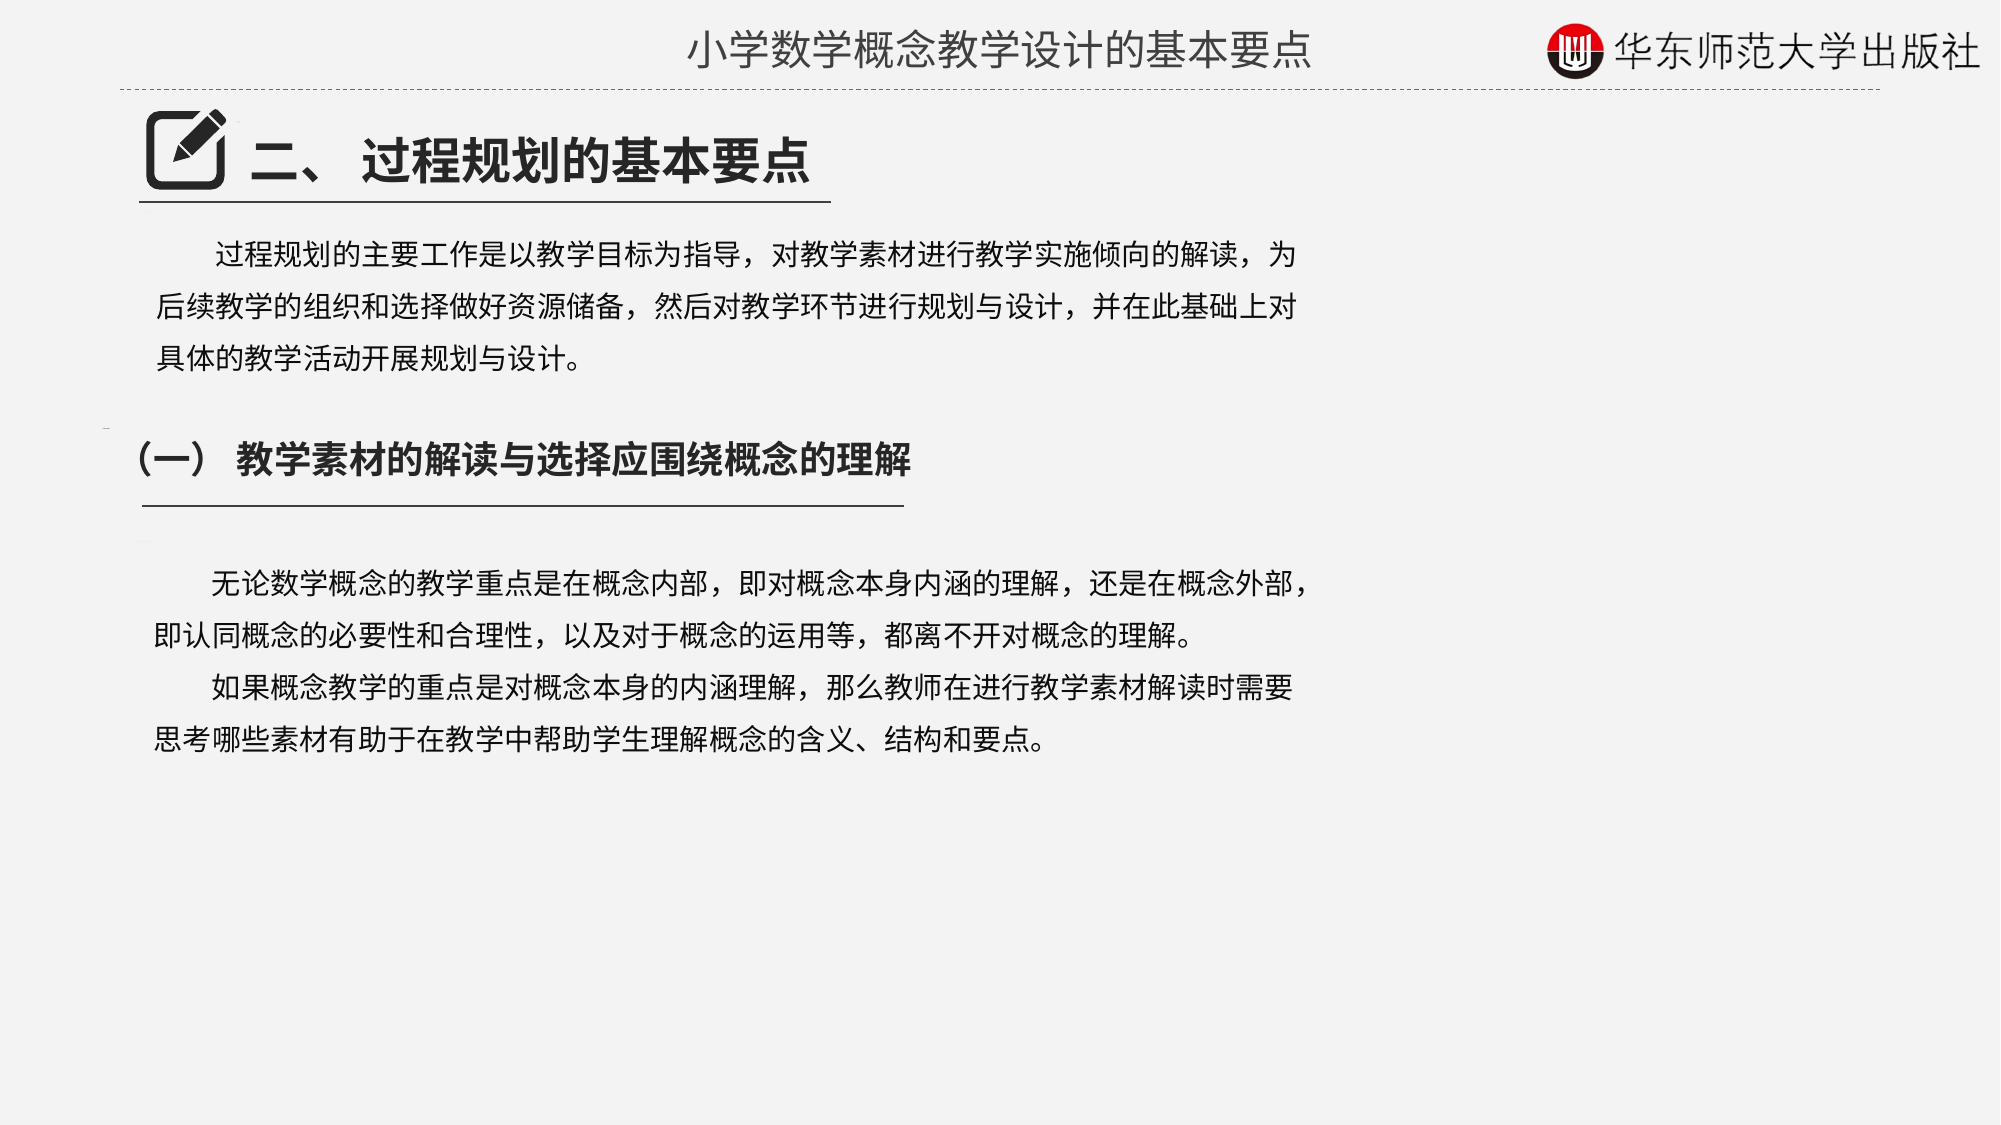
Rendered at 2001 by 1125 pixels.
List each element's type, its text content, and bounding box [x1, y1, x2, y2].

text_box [1536, 13, 1989, 83]
text_box 二、 过程规划的基本要点 [235, 121, 1147, 197]
text_box 小学数学概念教学设计的基本要点 [680, 23, 1320, 74]
text_box [146, 111, 225, 190]
text_box 过程规划的主要工作是以教学目标为指导，对教学素材进行教学实施倾向的解读，为后续教学的组织和选择做好资源储备，然后对教学环节进行规划与设计，并在此基础上对具体的教学活动开展规划与设计。 [142, 212, 1320, 383]
text_box 无论数学概念的教学重点是在概念内部，即对概念本身内涵的理解，还是在概念外部，即认同概念的必要性和合理性，以及对于概念的运用等，都离不开对概念的理解。 如果概念教学的重点是对概念本身的内涵理解，那么教师在进行教学素材解读时需要思考哪些素材有助于在教学中帮助学生理解概念的含义、结构和要点。 [138, 540, 1320, 764]
text_box [208, 109, 227, 127]
text_box （一） 教学素材的解读与选择应围绕概念的理解 [101, 428, 1021, 489]
